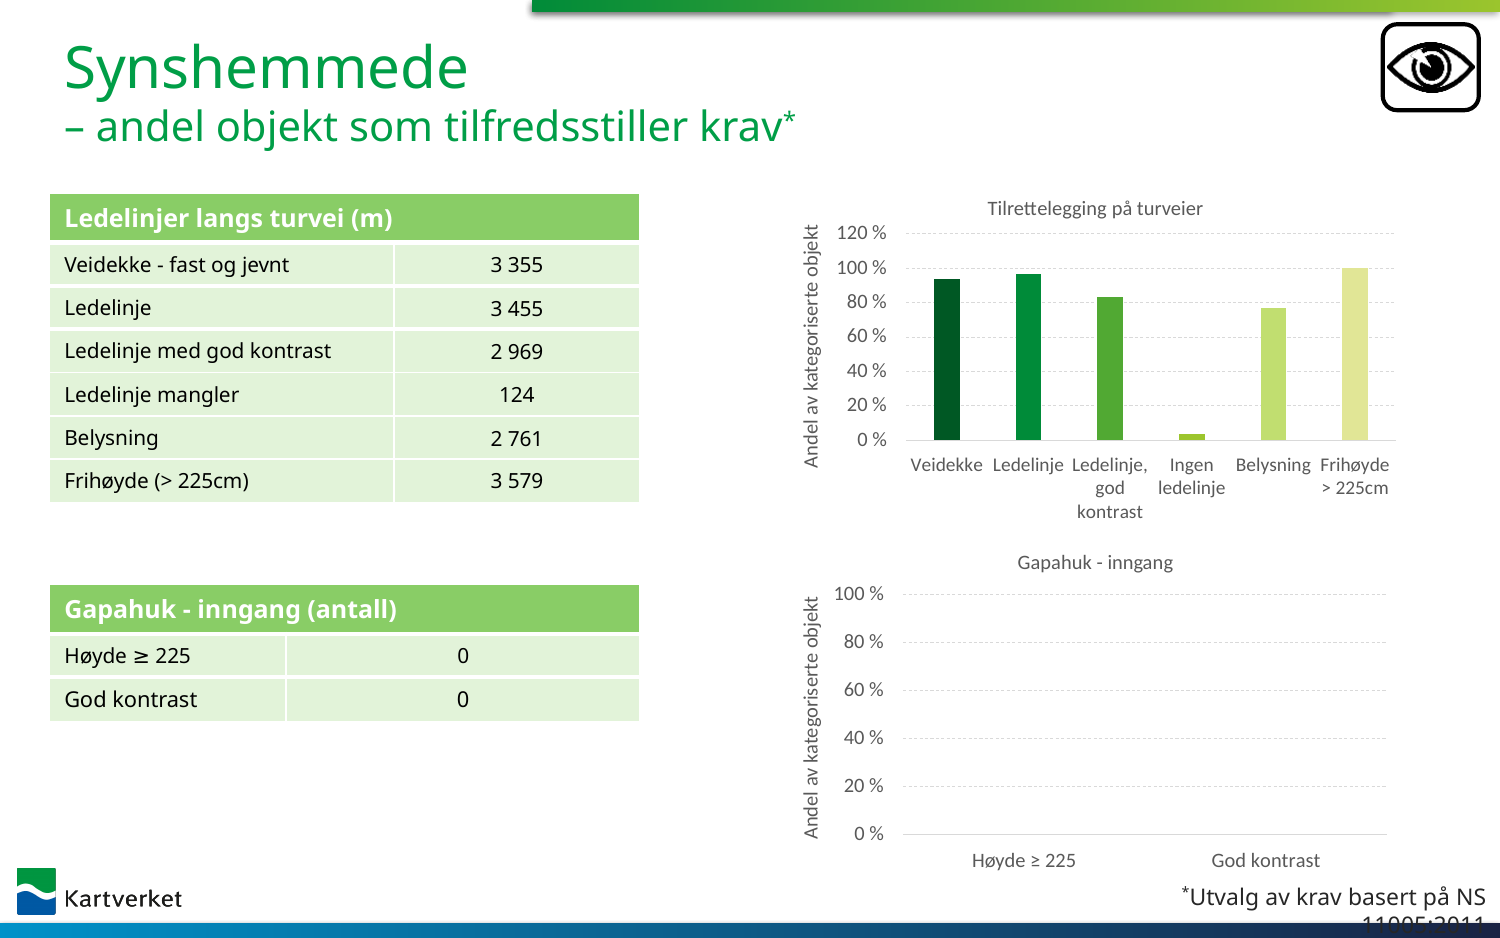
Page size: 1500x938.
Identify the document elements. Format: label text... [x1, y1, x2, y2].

table_header Ledelinjer langs turvei (m) [50, 194, 639, 240]
picture [791, 541, 1400, 880]
table_cell 3 455 [395, 288, 639, 327]
table_cell Høyde ≥ 225 [50, 636, 285, 675]
table_cell 124 [395, 373, 639, 415]
text_box *Utvalg av krav basert på NS 11005:2011 [1068, 873, 1500, 938]
table_cell Ledelinje [50, 288, 393, 327]
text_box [1382, 24, 1480, 111]
picture [791, 187, 1400, 526]
table_cell Frihøyde (> 225cm) [50, 460, 393, 502]
text_box Synshemmede – andel objekt som tilfredsstiller krav* [49, 24, 1431, 158]
table_cell 2 969 [395, 331, 639, 372]
table_cell Ledelinje med god kontrast [50, 331, 393, 372]
table_cell Ledelinje mangler [50, 373, 393, 415]
table_cell Veidekke - fast og jevnt [50, 245, 393, 284]
table_cell 0 [287, 636, 639, 675]
table_cell God kontrast [50, 679, 285, 721]
table_header Gapahuk - inngang (antall) [50, 585, 639, 632]
table_cell Belysning [50, 417, 393, 458]
table_cell 2 761 [395, 417, 639, 458]
table_cell 3 355 [395, 245, 639, 284]
table_cell 3 579 [395, 460, 639, 502]
table_cell 0 [287, 679, 639, 721]
